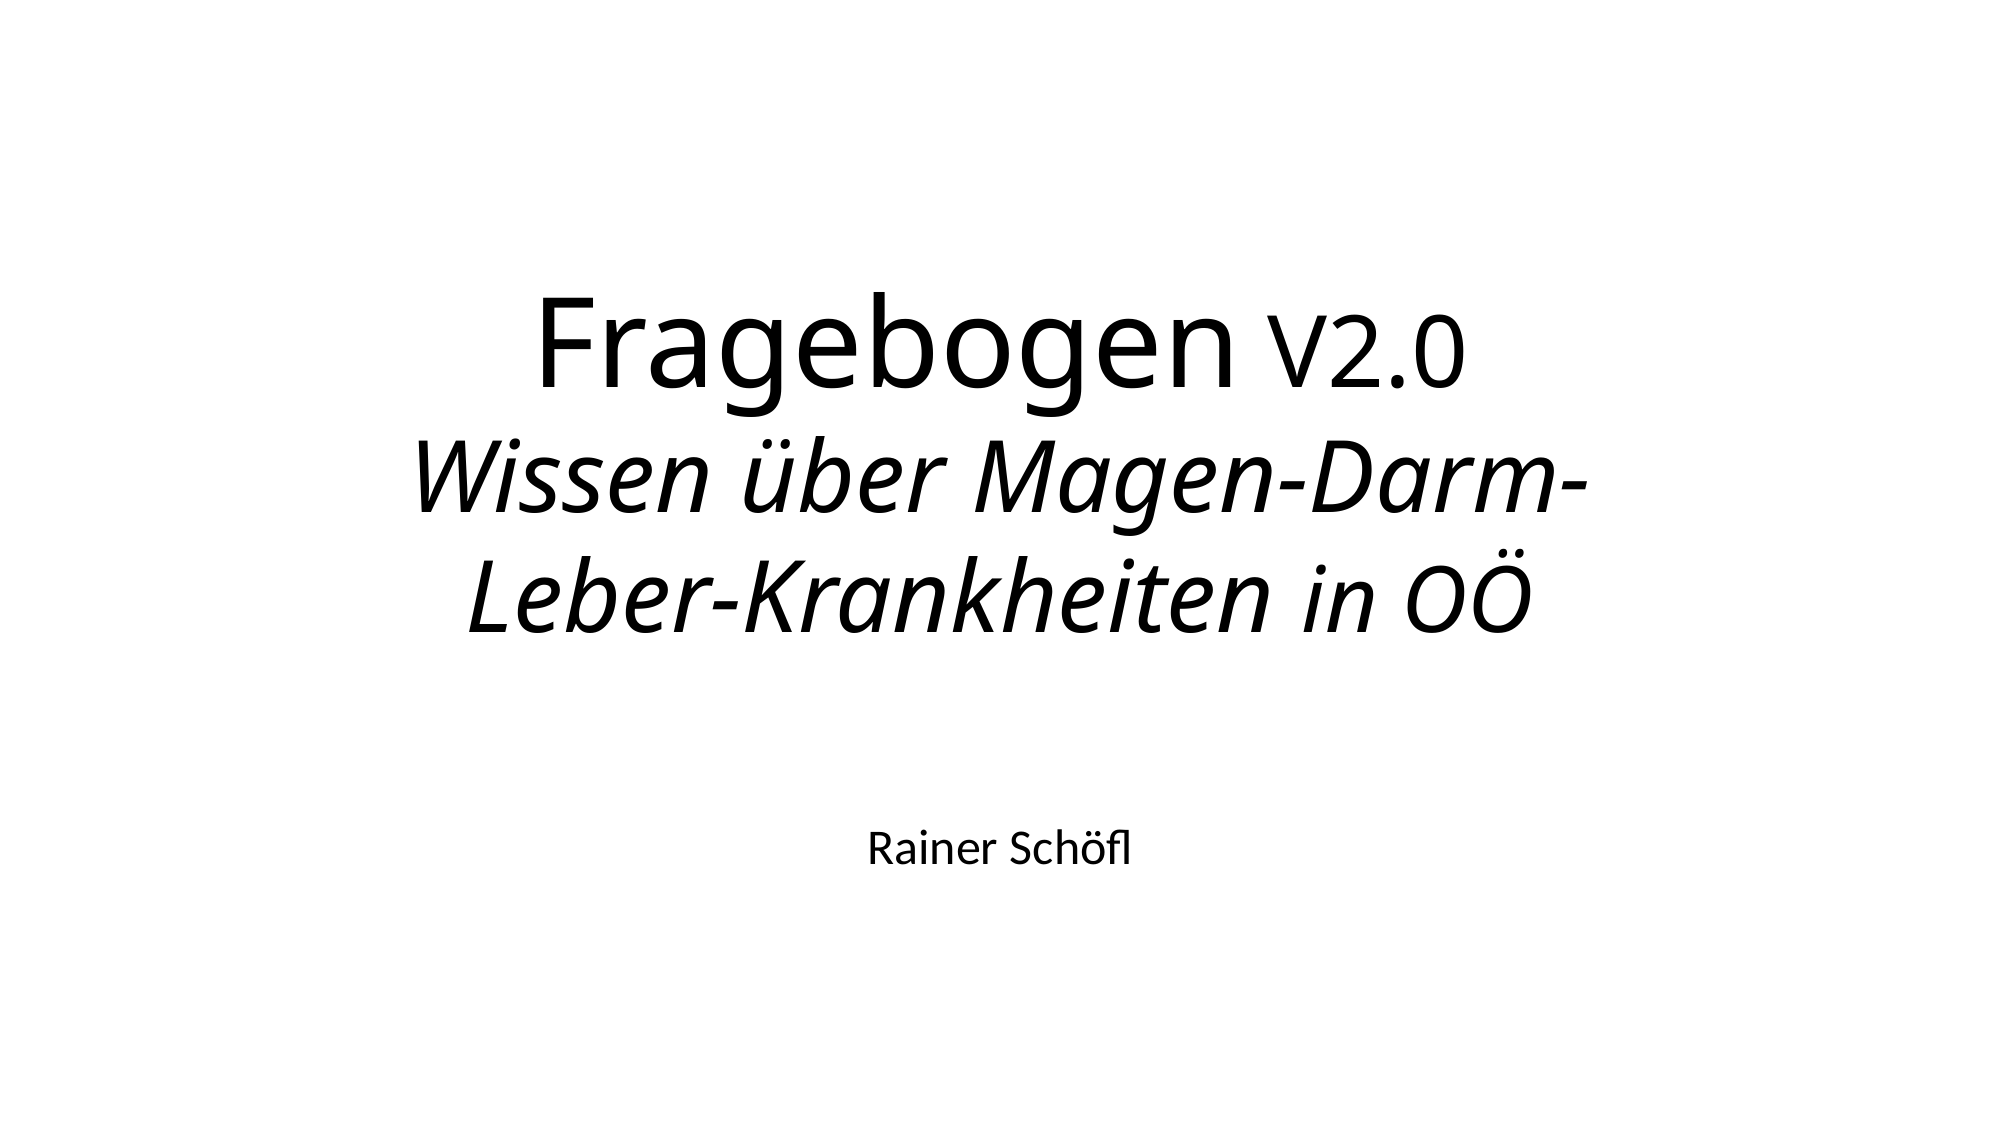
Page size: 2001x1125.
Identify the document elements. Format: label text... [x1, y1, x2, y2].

subtitle Rainer Schöfl [249, 813, 1750, 1086]
title Fragebogen V2.0 Wissen über Magen-Darm- Leber-Krankheiten in OÖ [142, 172, 1858, 743]
